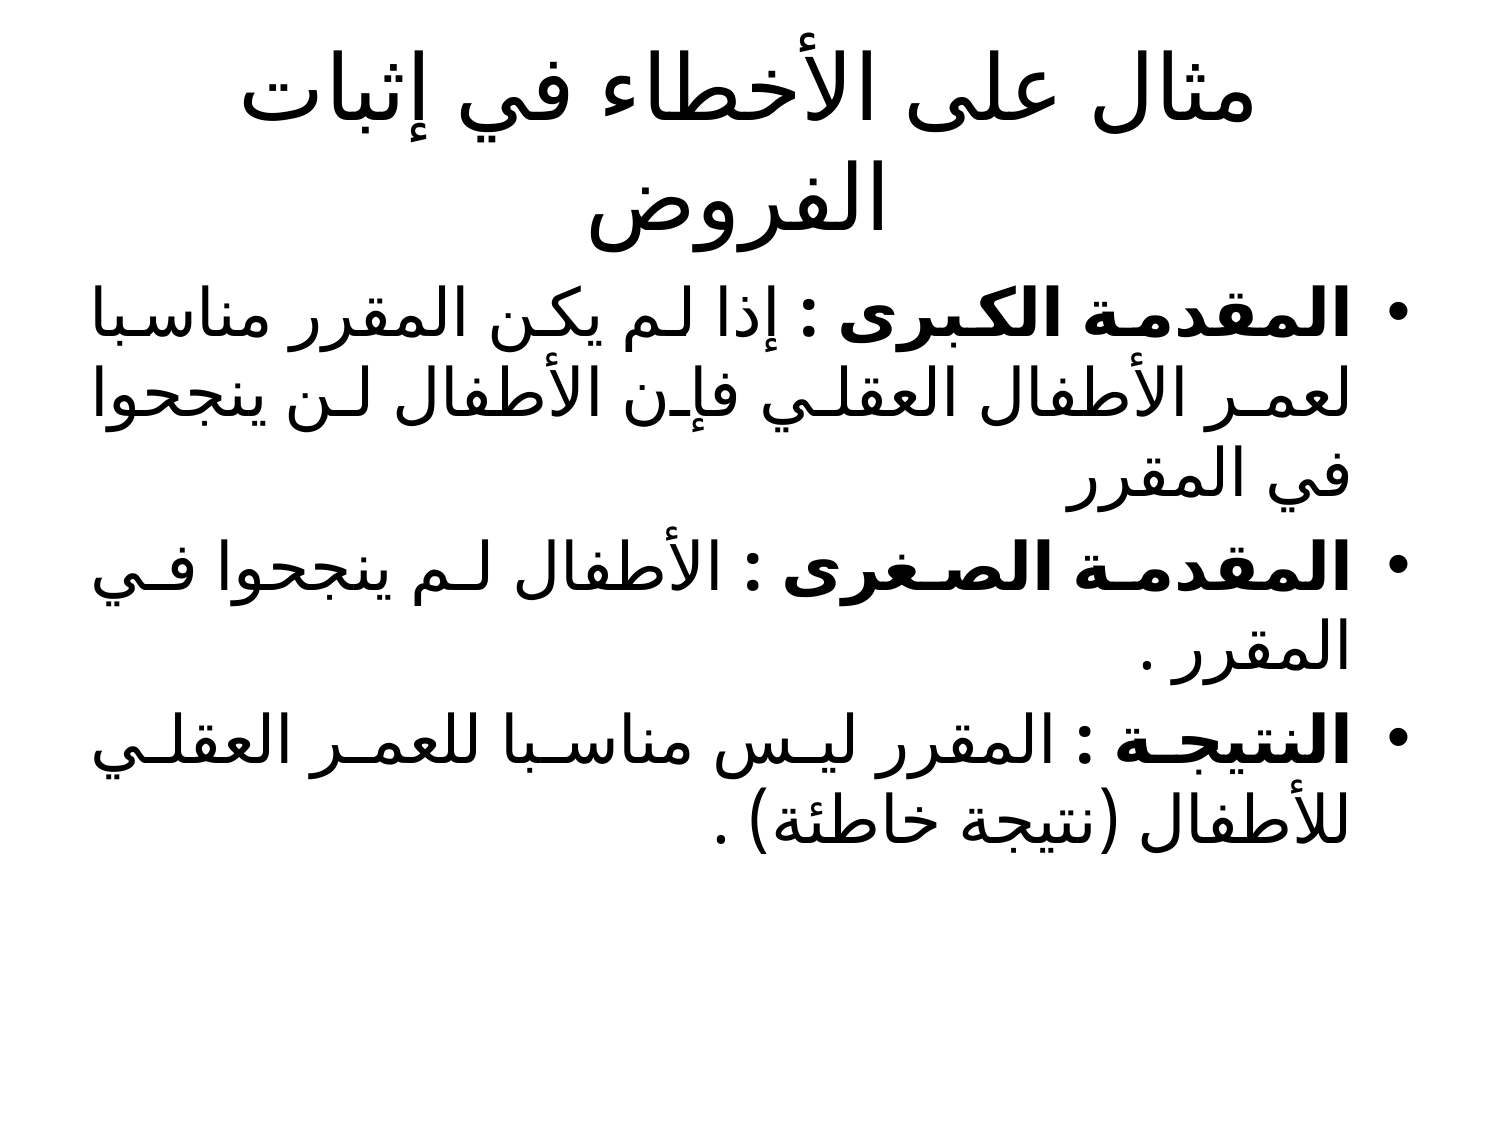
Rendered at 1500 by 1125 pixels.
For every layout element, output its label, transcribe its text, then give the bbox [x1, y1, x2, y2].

title مثال على الأخطاء في إثبات الفروض [75, 45, 1425, 233]
list المقدمة الكبرى : إذا لم يكن المقرر مناسبا لعمر الأطفال العقلي فإن الأطفال لن ينجحوا في المقرر المقدمة الصغرى : الأطفال لم ينجحوا في المقرر . النتيجة : المقرر ليس مناسبا للعمر العقلي للأطفال (نتيجة خاطئة) . [75, 262, 1425, 1005]
